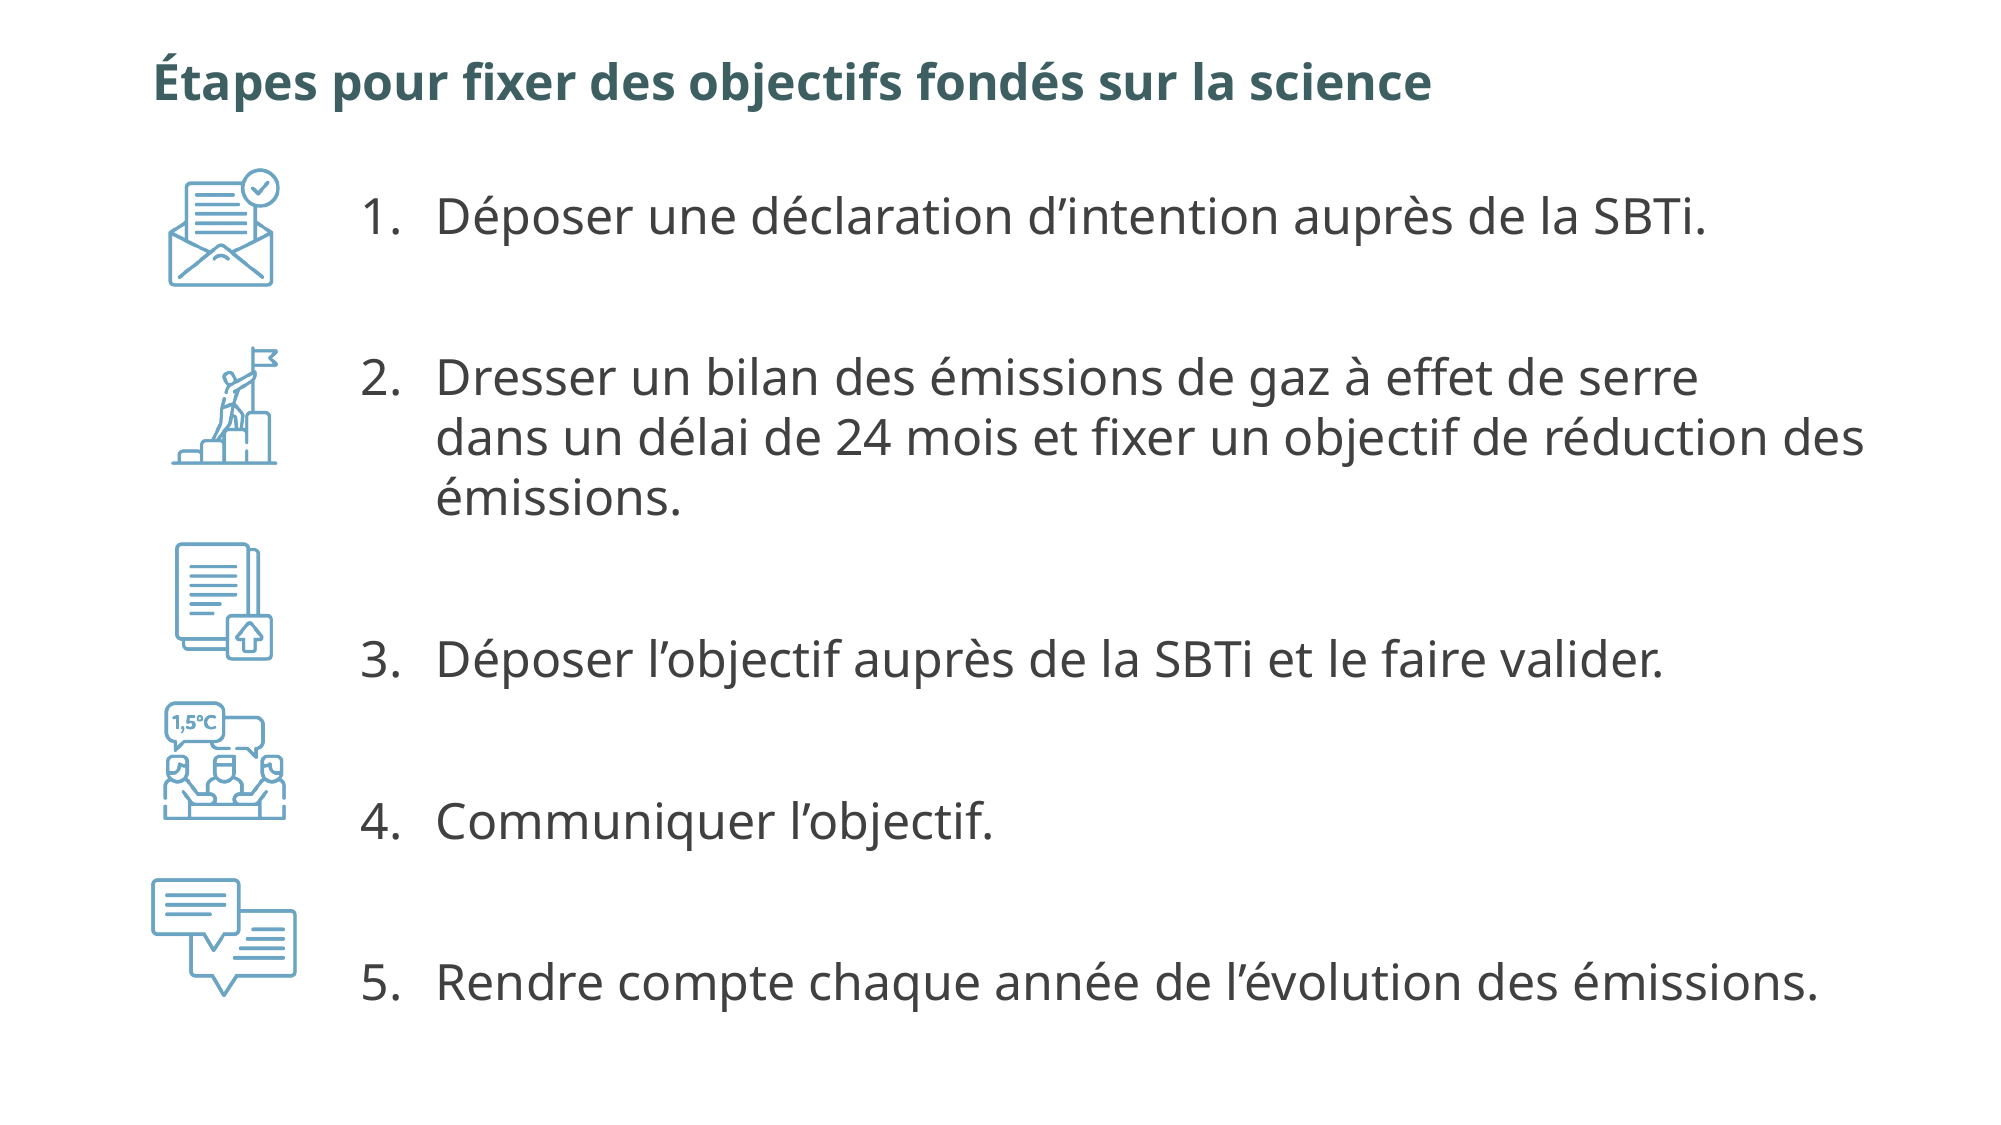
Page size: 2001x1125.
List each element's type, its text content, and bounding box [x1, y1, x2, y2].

list Déposer une déclaration d’intention auprès de la SBTi. Dresser un bilan des émissions de gaz à effet de serre dans un délai de 24 mois et fixer un objectif de réduction des émissions. Déposer l’objectif auprès de la SBTi et le faire valider. Communiquer l’objectif. Rendre compte chaque année de l’évolution des émissions. [345, 176, 1955, 1083]
picture [168, 168, 281, 287]
picture [175, 542, 273, 661]
title Étapes pour fixer des objectifs fondés sur la science [137, 28, 1863, 140]
picture [151, 878, 297, 997]
picture [163, 701, 286, 820]
picture [170, 345, 278, 465]
